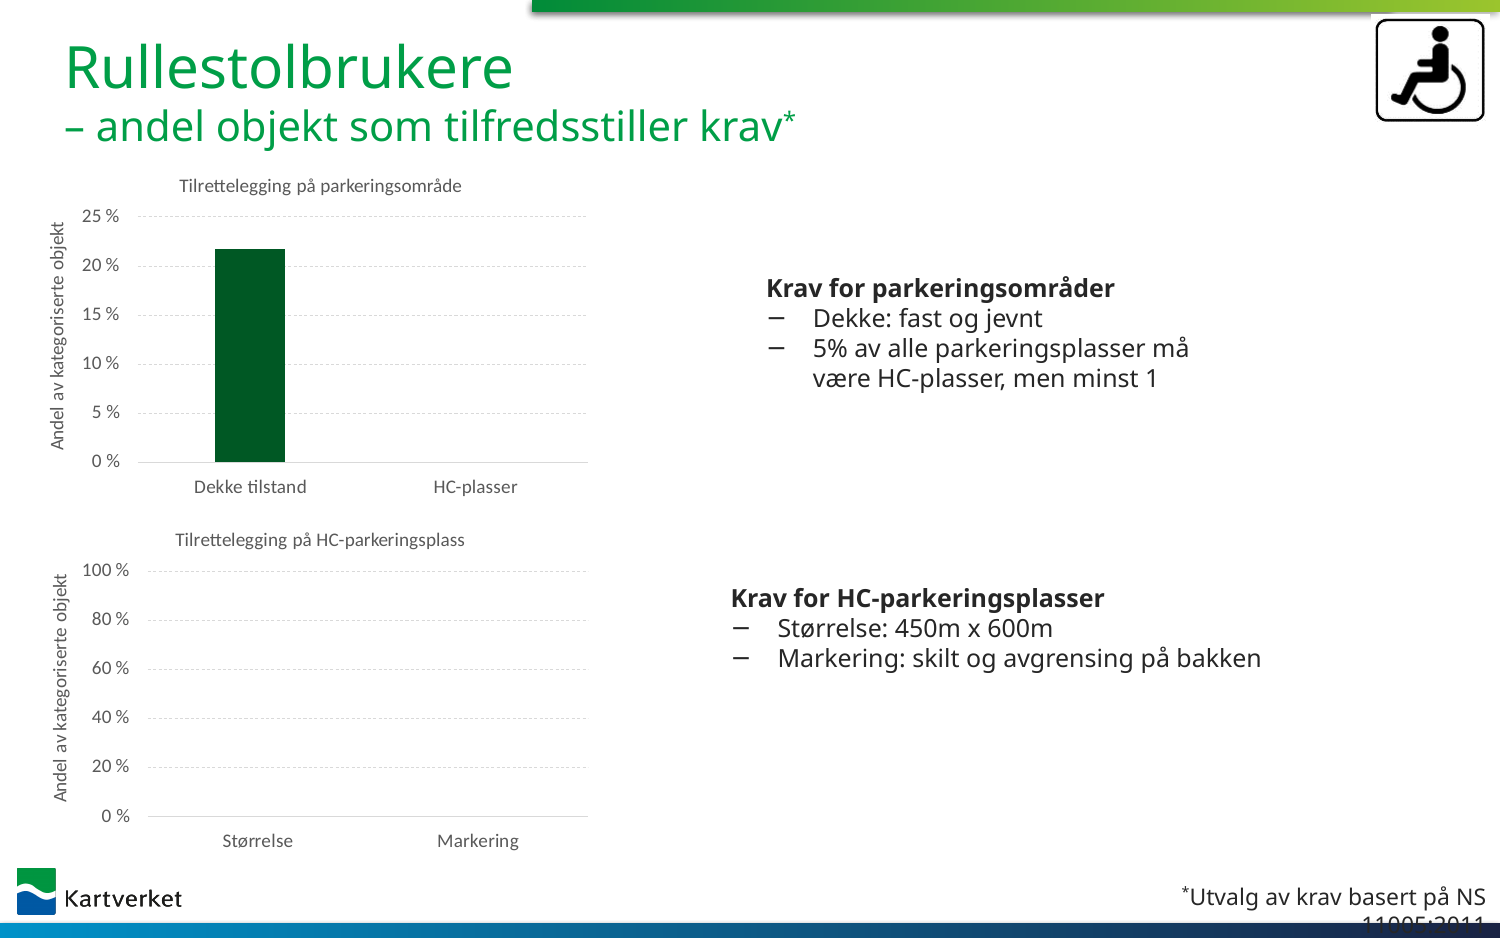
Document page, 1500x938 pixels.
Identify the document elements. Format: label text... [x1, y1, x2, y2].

text_box Krav for parkeringsområder Dekke: fast og jevnt 5% av alle parkeringsplasser må være HC-plasser, men minst 1 [751, 264, 1232, 400]
picture [1371, 13, 1491, 127]
text_box Krav for HC-parkeringsplasser Størrelse: 450m x 600m Markering: skilt og avgrensing på bakken [715, 574, 1278, 680]
picture [41, 520, 599, 859]
text_box Rullestolbrukere – andel objekt som tilfredsstiller krav* [49, 23, 1431, 158]
text_box *Utvalg av krav basert på NS 11005:2011 [1068, 873, 1500, 938]
picture [41, 166, 599, 505]
